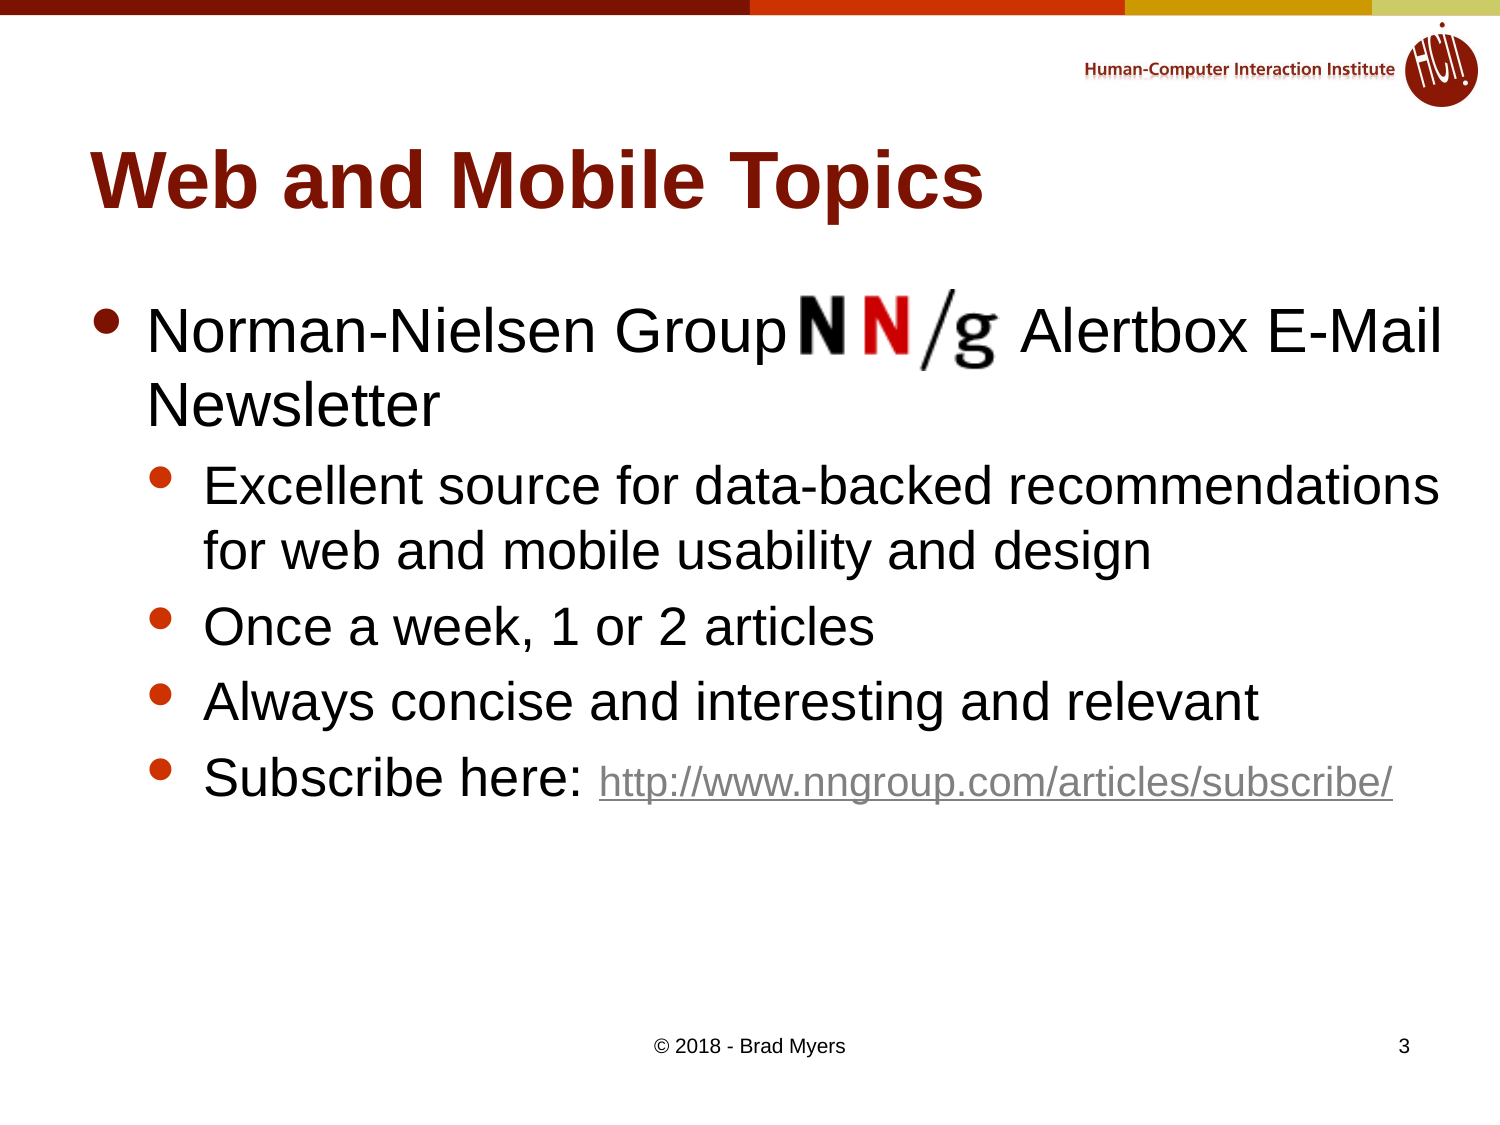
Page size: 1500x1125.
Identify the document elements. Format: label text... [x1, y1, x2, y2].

slide_number 3 [1074, 1024, 1426, 1101]
picture [799, 289, 1001, 372]
footer © 2018 - Brad Myers [512, 1024, 988, 1101]
picture [1313, 22, 1478, 107]
list Norman-Nielsen Group (NN/g) Alertbox E-Mail Newsletter Excellent source for data-backed recommendations for web and mobile usability and design Once a week, 1 or 2 articles Always concise and interesting and relevant Subscribe here: http://www.nngroup.com/articles/subscribe/ [74, 281, 1500, 1125]
title Web and Mobile Topics [74, 19, 1313, 233]
